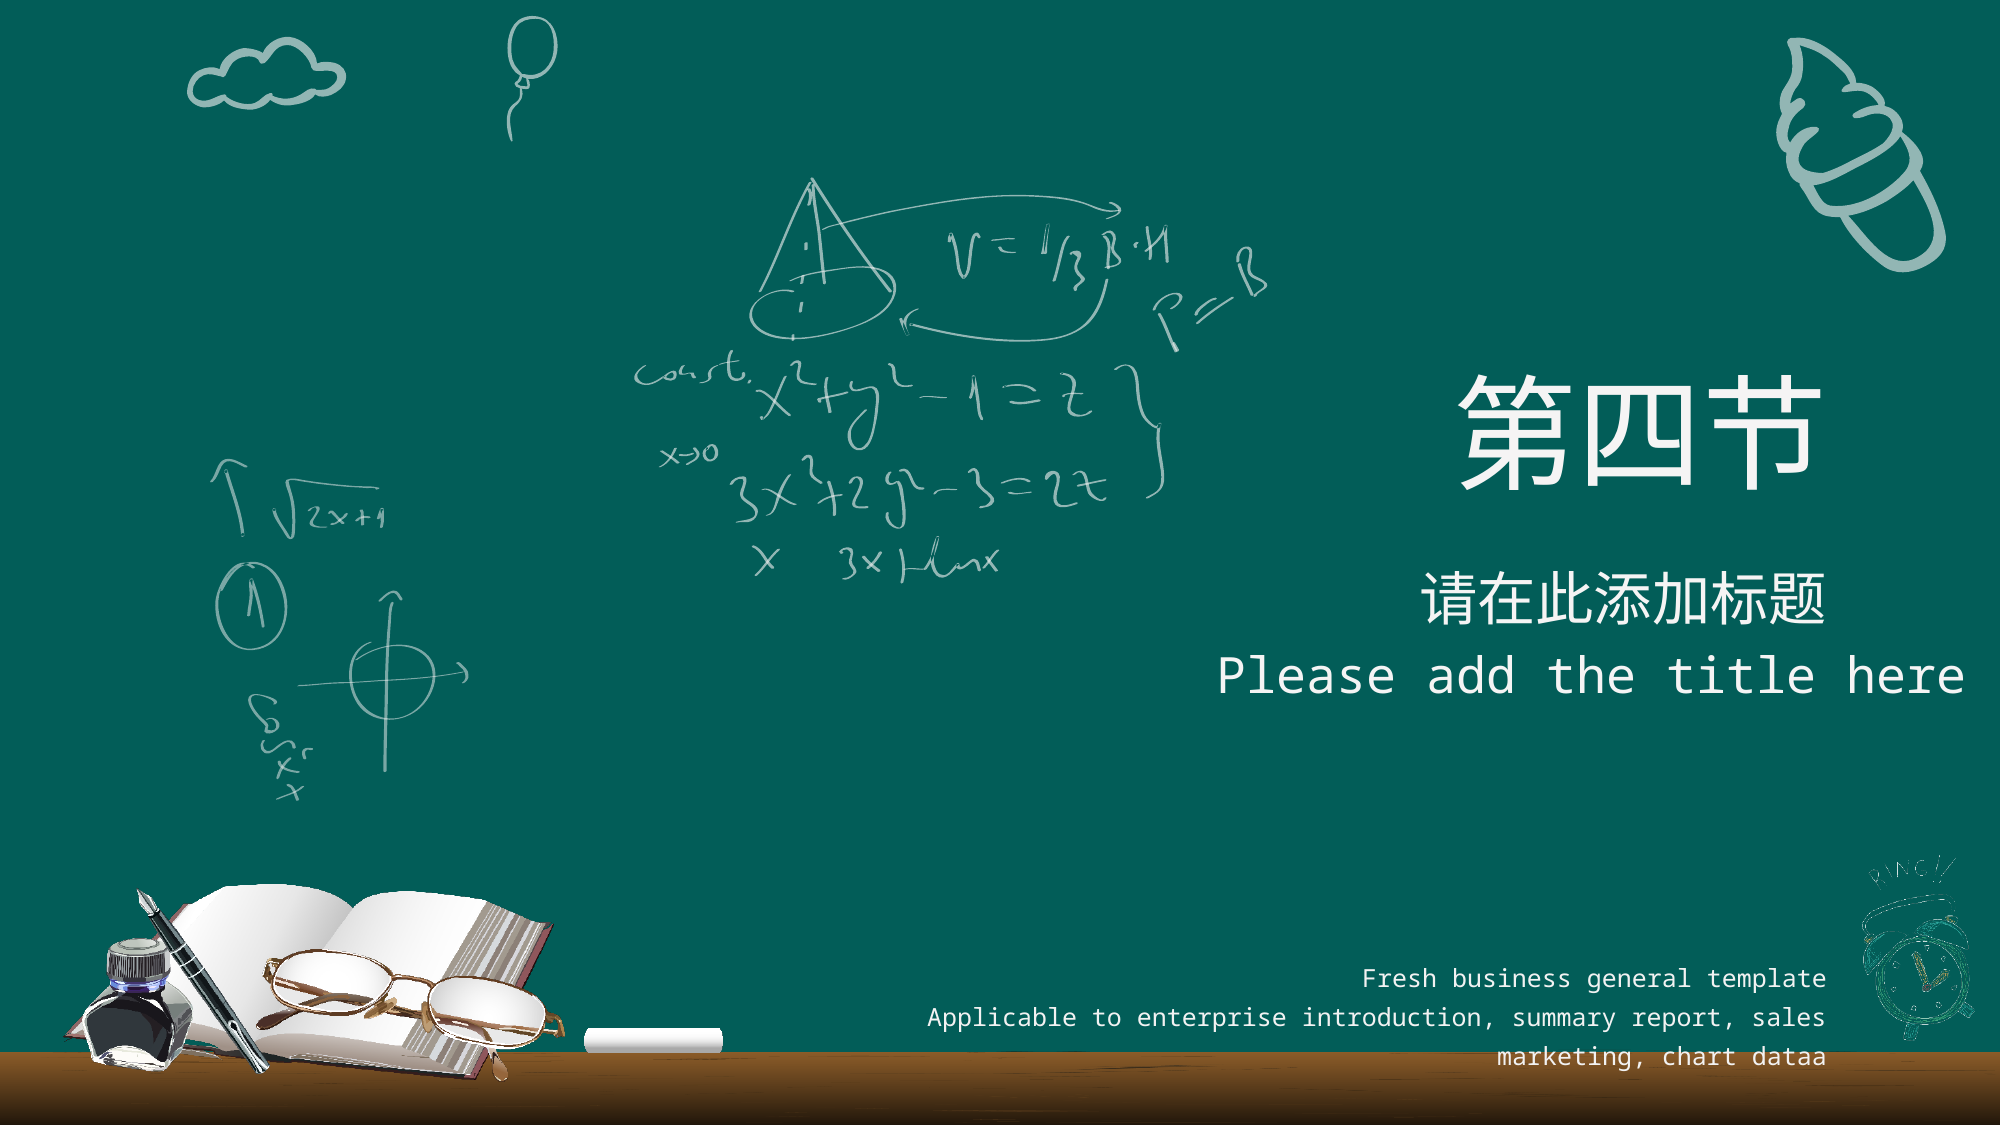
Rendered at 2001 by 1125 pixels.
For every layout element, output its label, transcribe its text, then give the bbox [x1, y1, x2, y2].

text_box [1776, 37, 1946, 273]
text_box 请在此添加标题 [1186, 554, 1842, 640]
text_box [208, 455, 469, 802]
text_box Fresh business general template Applicable to enterprise introduction, summary report, sales marketing, chart dataa [767, 946, 1842, 1049]
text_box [63, 884, 723, 1082]
picture [1862, 855, 1975, 1041]
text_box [627, 176, 1275, 584]
picture [0, 1049, 2000, 1125]
text_box [506, 15, 558, 142]
text_box 第四节 [1275, 347, 1842, 513]
text_box Please add the title here [1201, 636, 1981, 711]
text_box [187, 36, 347, 110]
